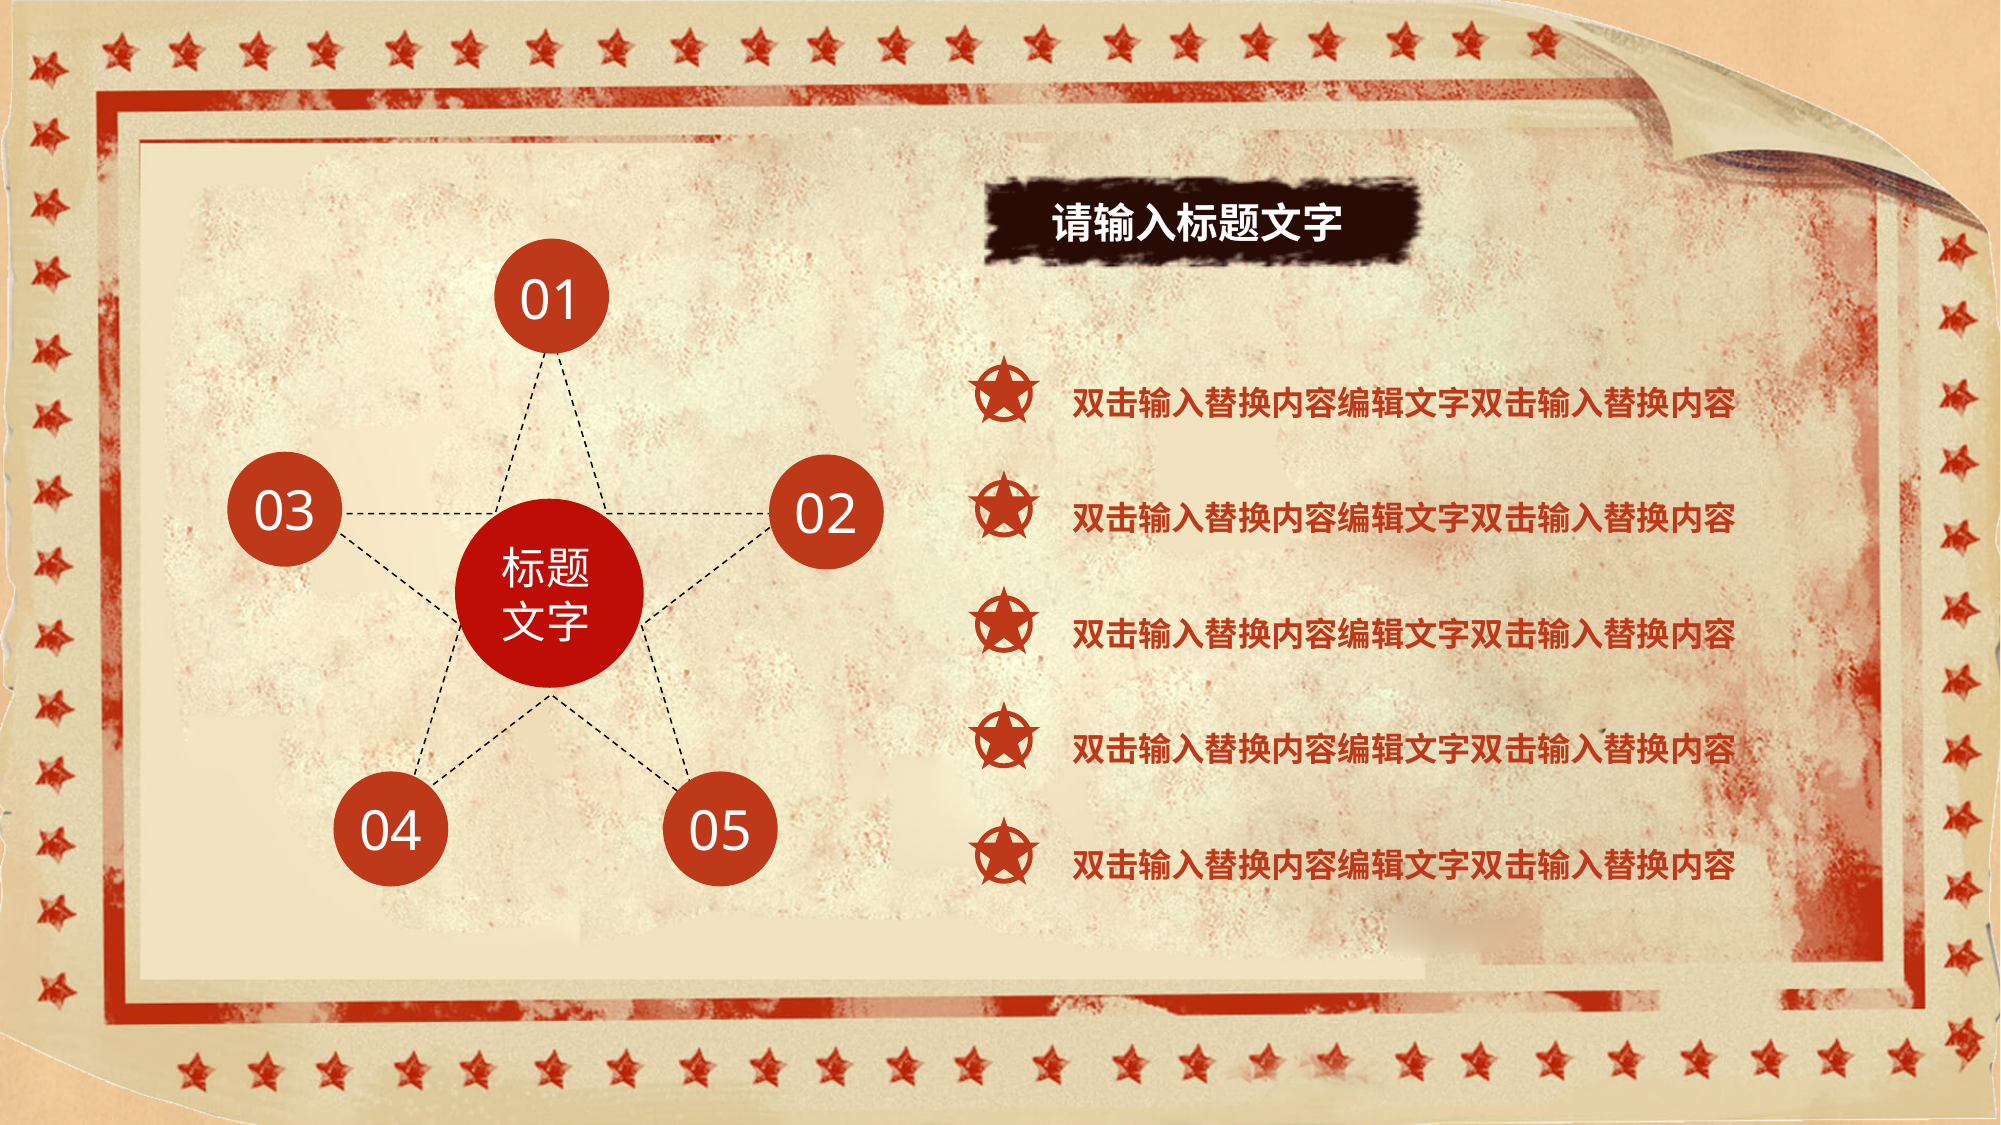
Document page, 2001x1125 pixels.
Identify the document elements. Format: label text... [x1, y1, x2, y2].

text_box [967, 354, 1041, 424]
text_box [967, 470, 1041, 539]
text_box [967, 816, 1041, 885]
text_box 双击输入替换内容编辑文字双击输入替换内容 [1057, 700, 2000, 776]
text_box [967, 700, 1041, 770]
text_box 双击输入替换内容编辑文字双击输入替换内容 [1057, 585, 2000, 661]
text_box 双击输入替换内容编辑文字双击输入替换内容 [1057, 354, 2000, 430]
text_box 双击输入替换内容编辑文字双击输入替换内容 [1057, 816, 2000, 892]
text_box [967, 585, 1041, 655]
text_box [227, 238, 884, 887]
text_box 双击输入替换内容编辑文字双击输入替换内容 [1057, 470, 2000, 545]
picture [0, 0, 2001, 1125]
